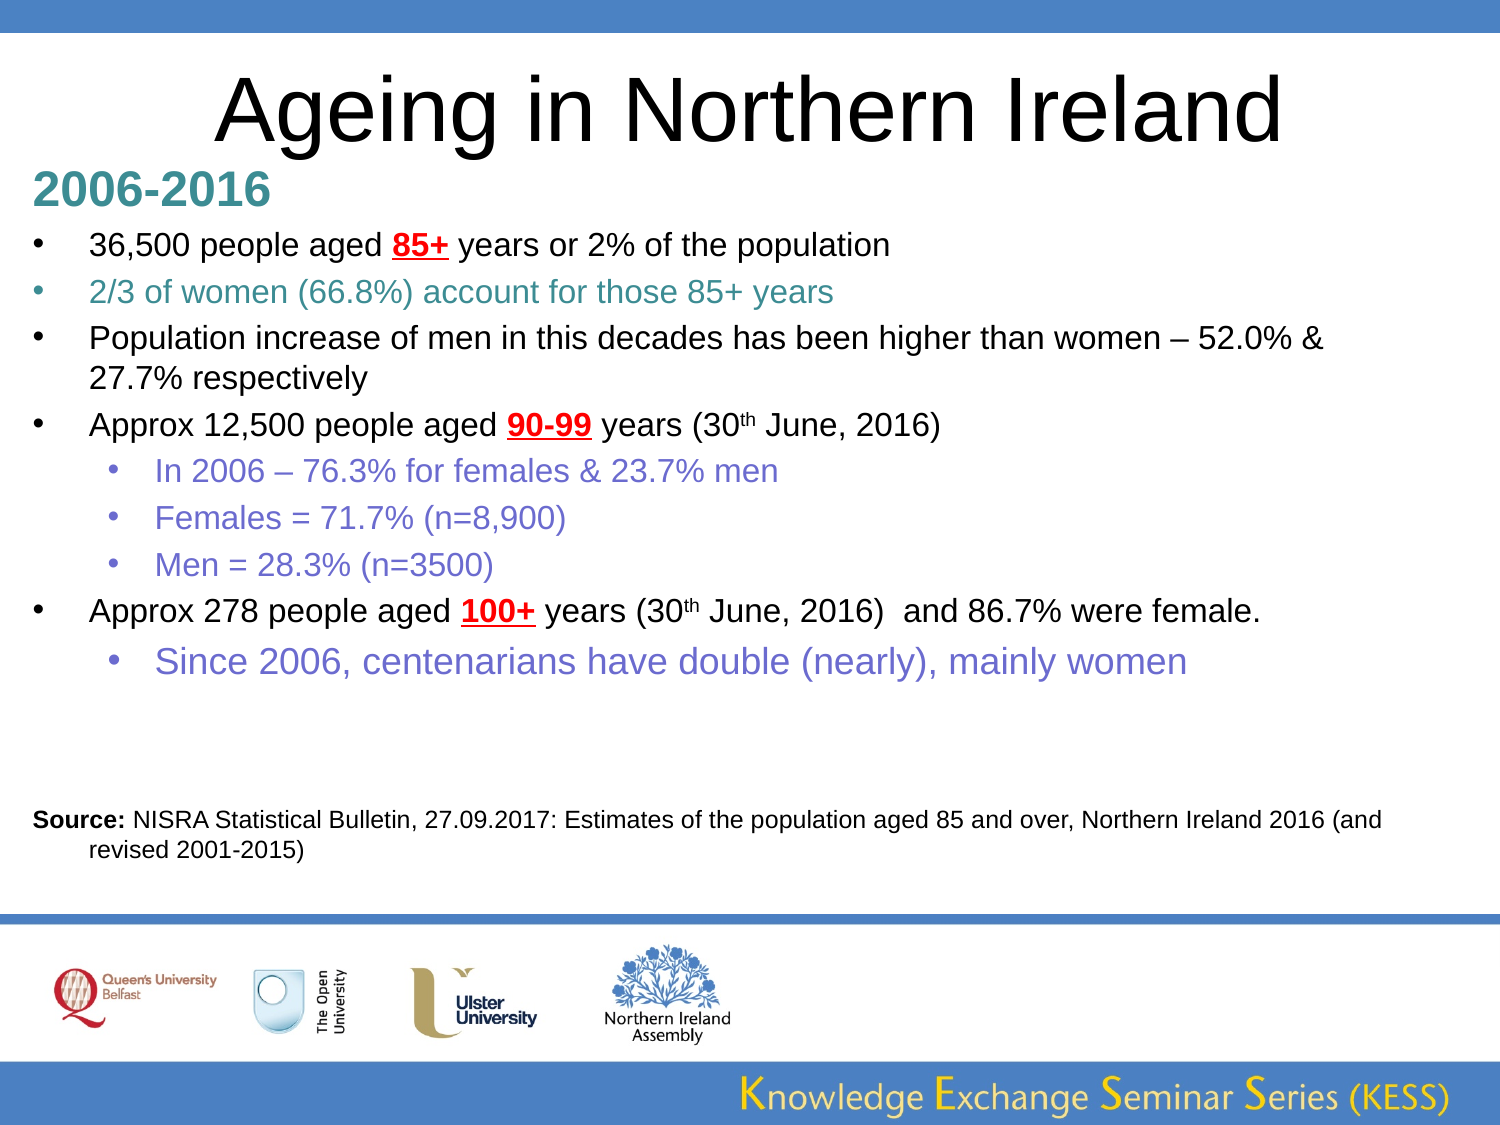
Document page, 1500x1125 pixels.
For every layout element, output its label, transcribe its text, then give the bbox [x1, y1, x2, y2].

title Ageing in Northern Ireland [75, 42, 1425, 231]
picture [0, 914, 1500, 1125]
picture [0, 0, 1500, 33]
list 2006-2016 36,500 people aged 85+ years or 2% of the population 2/3 of women (66.8%) account for those 85+ years Population increase of men in this decades has been higher than women – 52.0% & 27.7% respectively Approx 12,500 people aged 90-99 years (30th June, 2016) In 2006 – 76.3% for females & 23.7% men Females = 71.7% (n=8,900) Men = 28.3% (n=3500) Approx 278 people aged 100+ years (30th June, 2016) and 86.7% were female. Since 2006, centenarians have double (nearly), mainly women Source: NISRA Statistical Bulletin, 27.09.2017: Estimates of the population aged 85 and over, Northern Ireland 2016 (and revised 2001-2015) [17, 149, 1424, 905]
